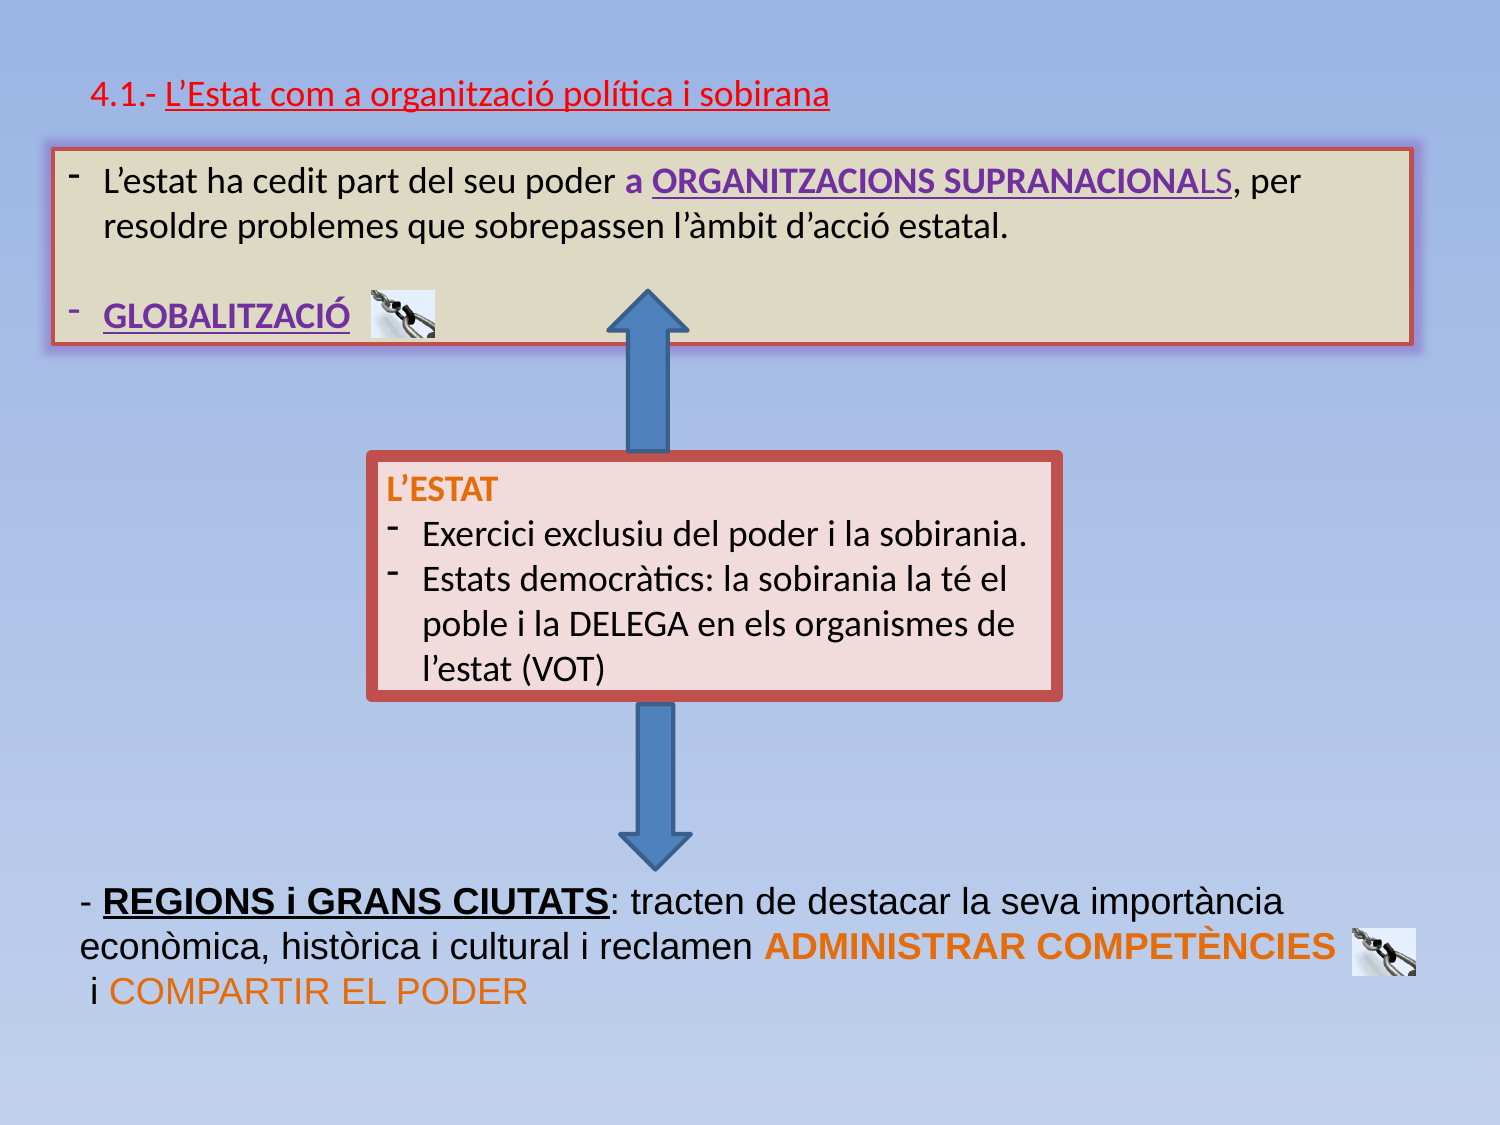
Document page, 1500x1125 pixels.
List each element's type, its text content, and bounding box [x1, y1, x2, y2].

picture [1352, 928, 1416, 977]
picture [371, 290, 436, 339]
text_box [618, 702, 693, 872]
text_box [606, 288, 690, 454]
text_box - REGIONS i GRANS CIUTATS: tracten de destacar la seva importància econòmica, històrica i cultural i reclamen ADMINISTRAR COMPETÈNCIES i COMPARTIR EL PODER [64, 869, 1436, 1020]
title 4.1.- L’Estat com a organització política i sobirana [74, 44, 1426, 138]
text_box L’estat ha cedit part del seu poder a ORGANITZACIONS SUPRANACIONALS, per resoldre problemes que sobrepassen l’àmbit d’acció estatal. GLOBALITZACIÓ [51, 147, 1414, 346]
text_box L’ESTAT Exercici exclusiu del poder i la sobirania. Estats democràtics: la sobirania la té el poble i la DELEGA en els organismes de l’estat (VOT) [370, 454, 1059, 698]
